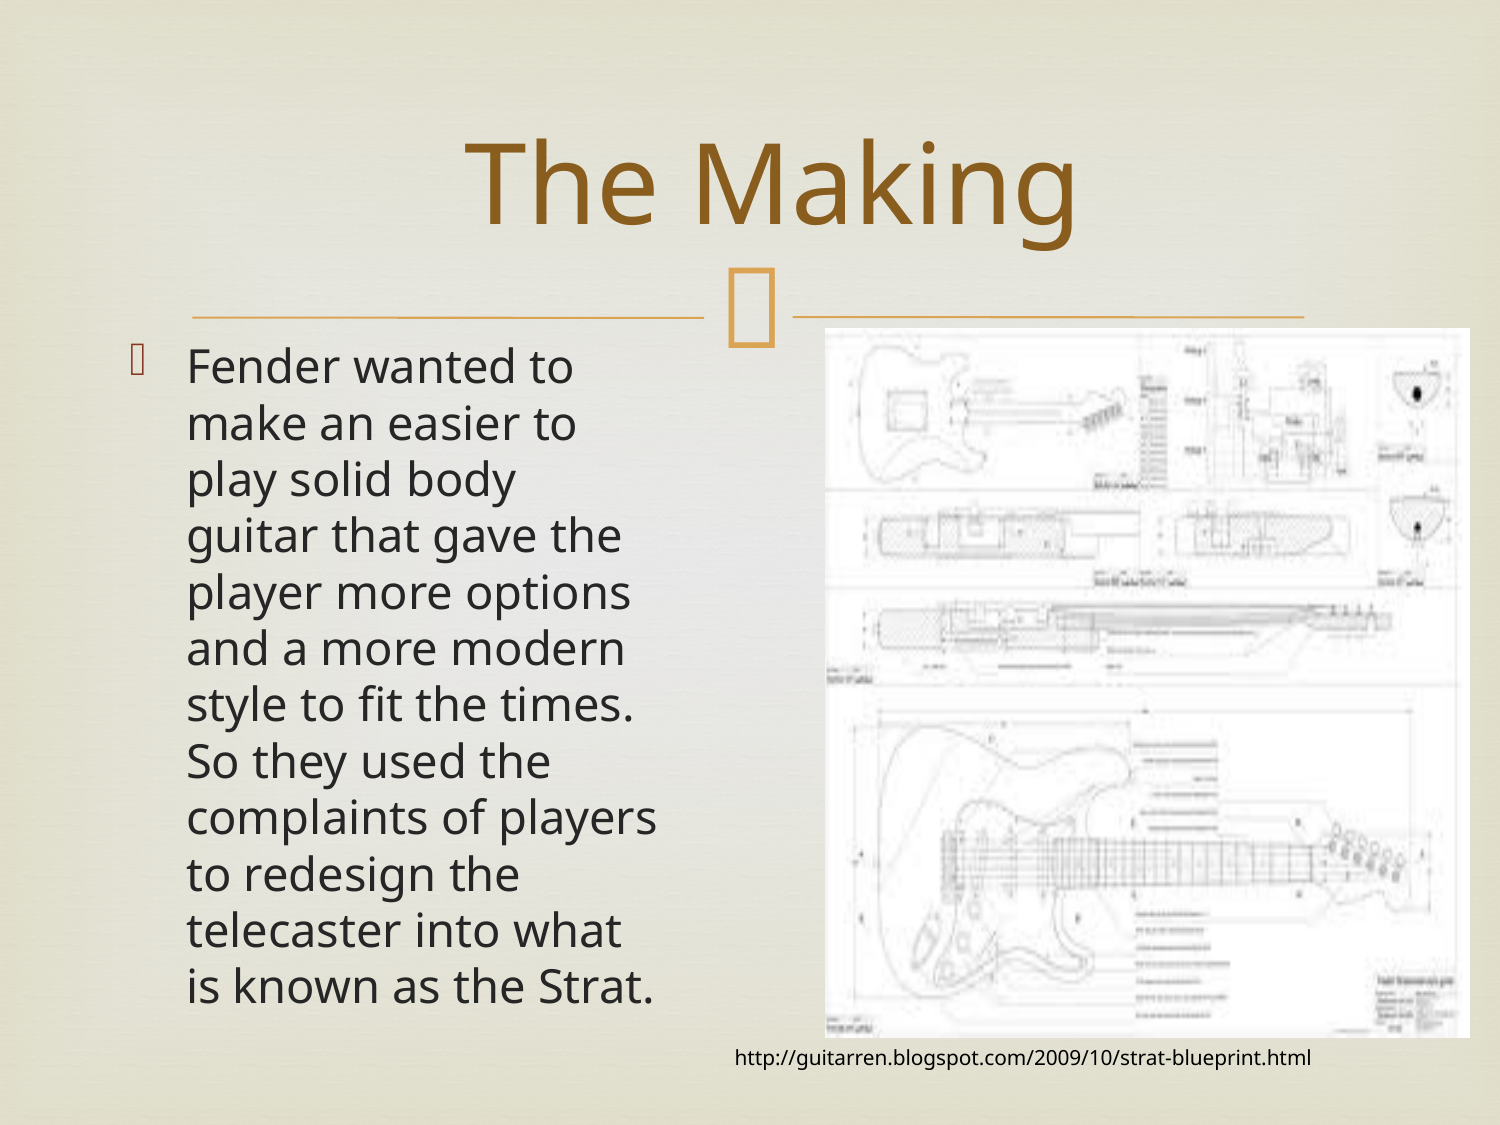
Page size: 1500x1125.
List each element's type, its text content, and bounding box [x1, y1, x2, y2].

picture [825, 328, 1471, 1038]
list Fender wanted to make an easier to play solid body guitar that gave the player more options and a more modern style to fit the times. So they used the complaints of players to redesign the telecaster into what is known as the Strat. [114, 329, 677, 1078]
title The Making [137, 93, 1410, 267]
text_box http://guitarren.blogspot.com/2009/10/strat-blueprint.html [719, 1037, 1470, 1078]
